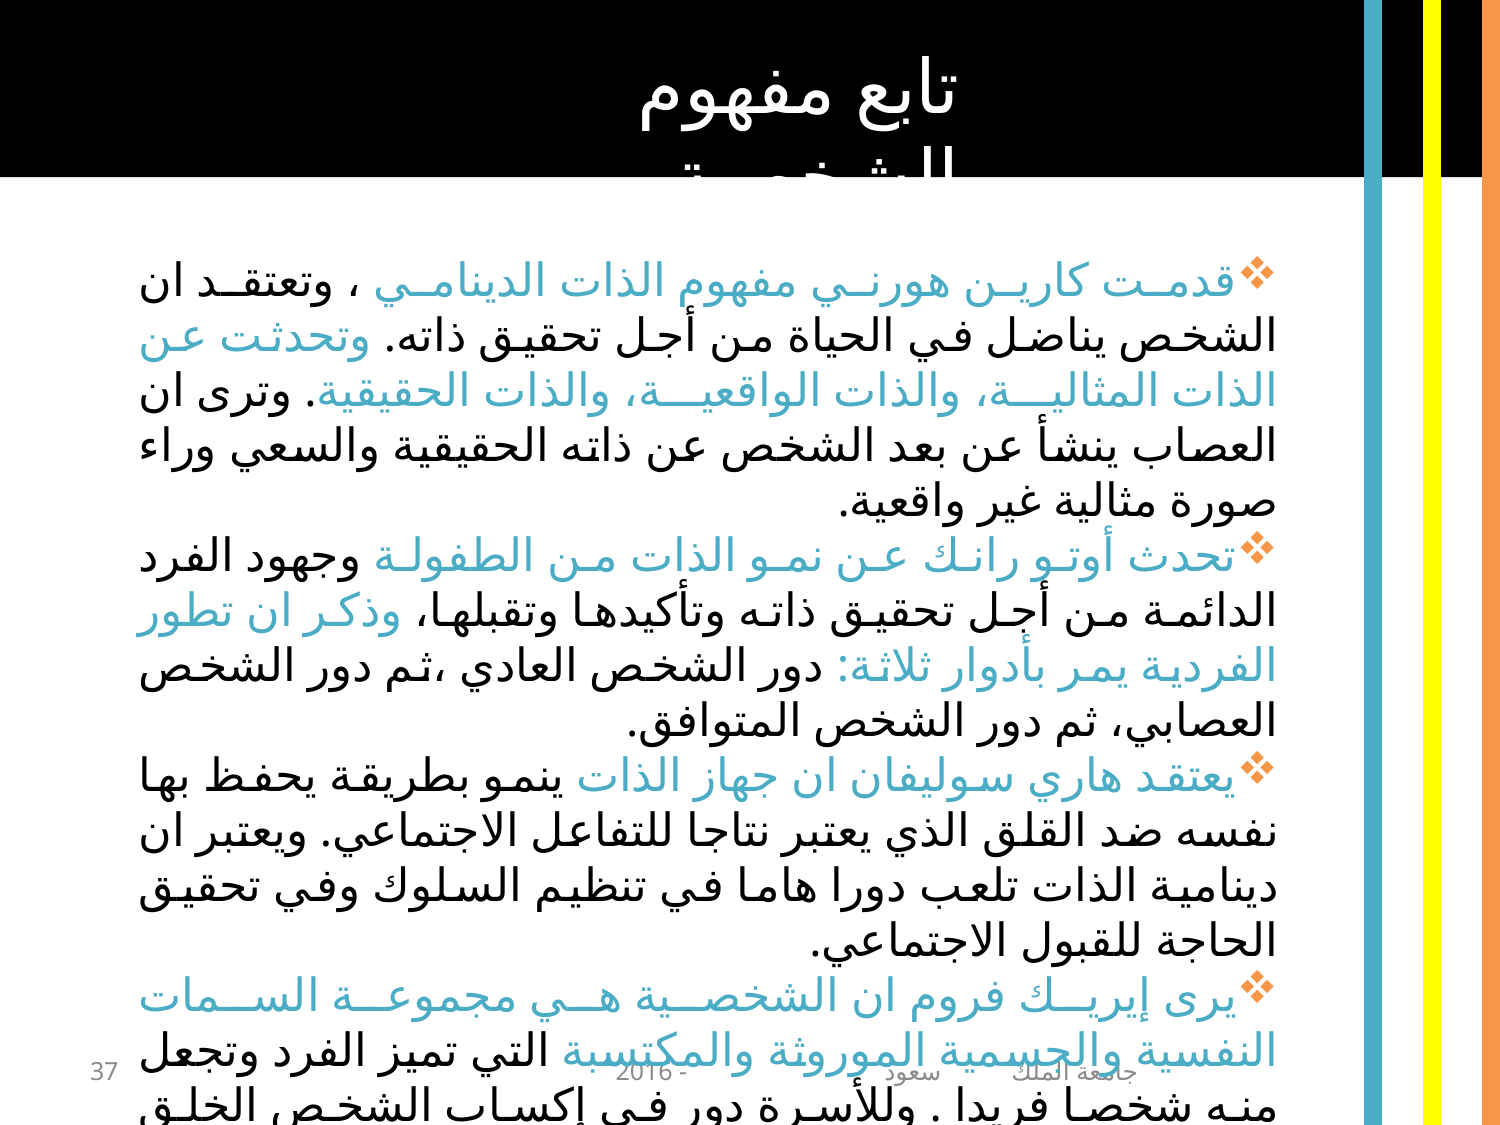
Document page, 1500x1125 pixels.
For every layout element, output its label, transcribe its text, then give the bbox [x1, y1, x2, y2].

text_box [1480, 0, 1500, 1125]
text_box [1443, 0, 1480, 179]
text_box [1421, 0, 1443, 1125]
text_box قدمت كارين هورني مفهوم الذات الدينامي ، وتعتقد ان الشخص يناضل في الحياة من أجل تحقيق ذاته. وتحدثت عن الذات المثالية، والذات الواقعية، والذات الحقيقية. وترى ان العصاب ينشأ عن بعد الشخص عن ذاته الحقيقية والسعي وراء صورة مثالية غير واقعية. تحدث أوتو رانك عن نمو الذات من الطفولة وجهود الفرد الدائمة من أجل تحقيق ذاته وتأكيدها وتقبلها، وذكر ان تطور الفردية يمر بأدوار ثلاثة: دور الشخص العادي ،ثم دور الشخص العصابي، ثم دور الشخص المتوافق. يعتقد هاري سوليفان ان جهاز الذات ينمو بطريقة يحفظ بها نفسه ضد القلق الذي يعتبر نتاجا للتفاعل الاجتماعي. ويعتبر ان دينامية الذات تلعب دورا هاما في تنظيم السلوك وفي تحقيق الحاجة للقبول الاجتماعي. يرى إيريك فروم ان الشخصية هي مجموعة السمات النفسية والجسمية الموروثة والمكتسبة التي تميز الفرد وتجعل منه شخصا فريدا . وللأسرة دور في إكساب الشخص الخلق الاجتماعي مع احتفاظه بالخلق الفردي. [123, 243, 1294, 1125]
text_box [1384, 0, 1421, 179]
slide_number 37 [75, 1042, 425, 1103]
text_box [0, 0, 1362, 179]
footer جامعة الملك سعود - 2016 [512, 1042, 988, 1103]
text_box تابع مفهوم الشخصية [348, 30, 975, 226]
text_box [1362, 0, 1384, 1125]
